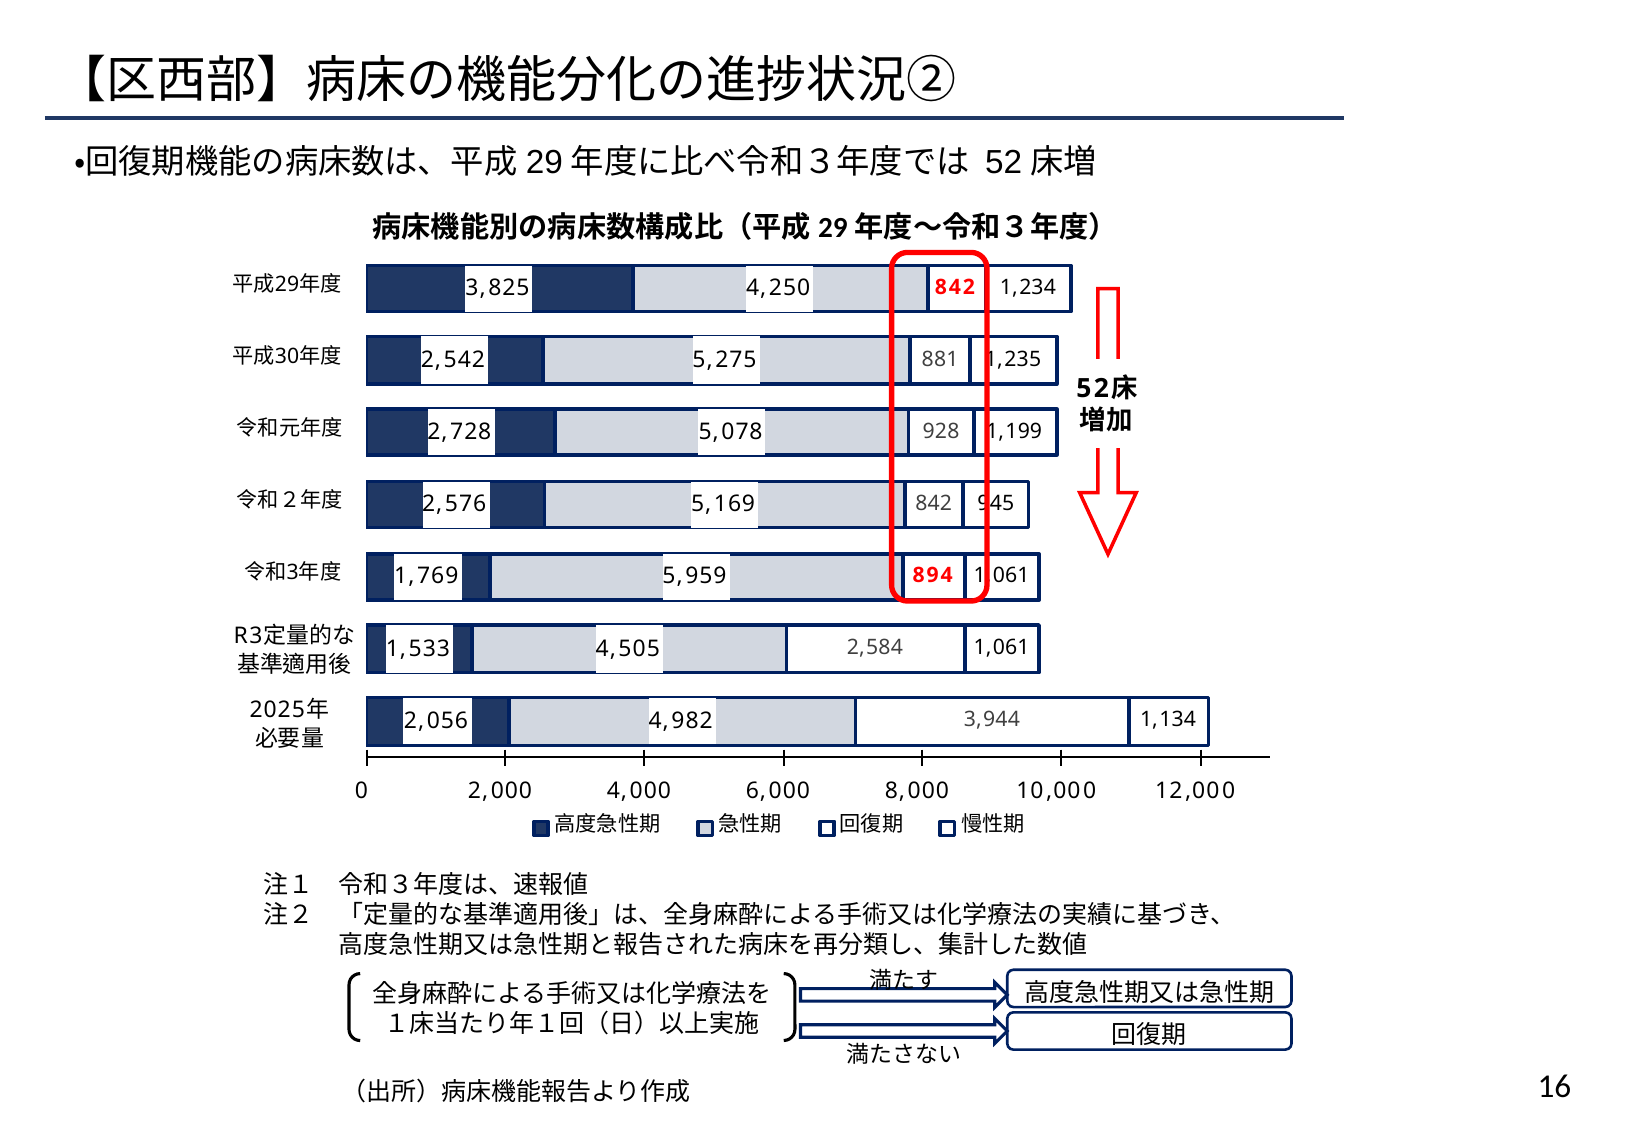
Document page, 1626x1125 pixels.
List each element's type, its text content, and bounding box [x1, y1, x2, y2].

text_box 回復期 [1006, 1011, 1293, 1051]
text_box 病床機能別の病床数構成比（平成29年度～令和３年度） [357, 201, 1150, 235]
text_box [800, 959, 1008, 1008]
picture [194, 235, 1342, 868]
slide_number 15 [1220, 1053, 1587, 1114]
text_box ・回復期機能の病床数は、平成29年度に比べ令和３年度では 52床増 [74, 118, 1625, 187]
text_box 注１ 令和３年度は、速報値 注２ 「定量的な基準適用後」は、全身麻酔による手術又は化学療法の実績に基づき、 高度急性期又は急性期と報告された病床を再分類し、集計した数値 [248, 868, 1342, 966]
text_box （出所）病床機能報告より作成 [326, 1068, 843, 1113]
text_box 高度急性期又は急性期 [1008, 968, 1293, 1009]
title 【区西部】病床の機能分化の進捗状況② [44, 32, 1344, 117]
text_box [800, 1018, 1008, 1074]
text_box 全身麻酔による手術又は化学療法を １床当たり年１回（日）以上実施 [348, 973, 796, 1042]
